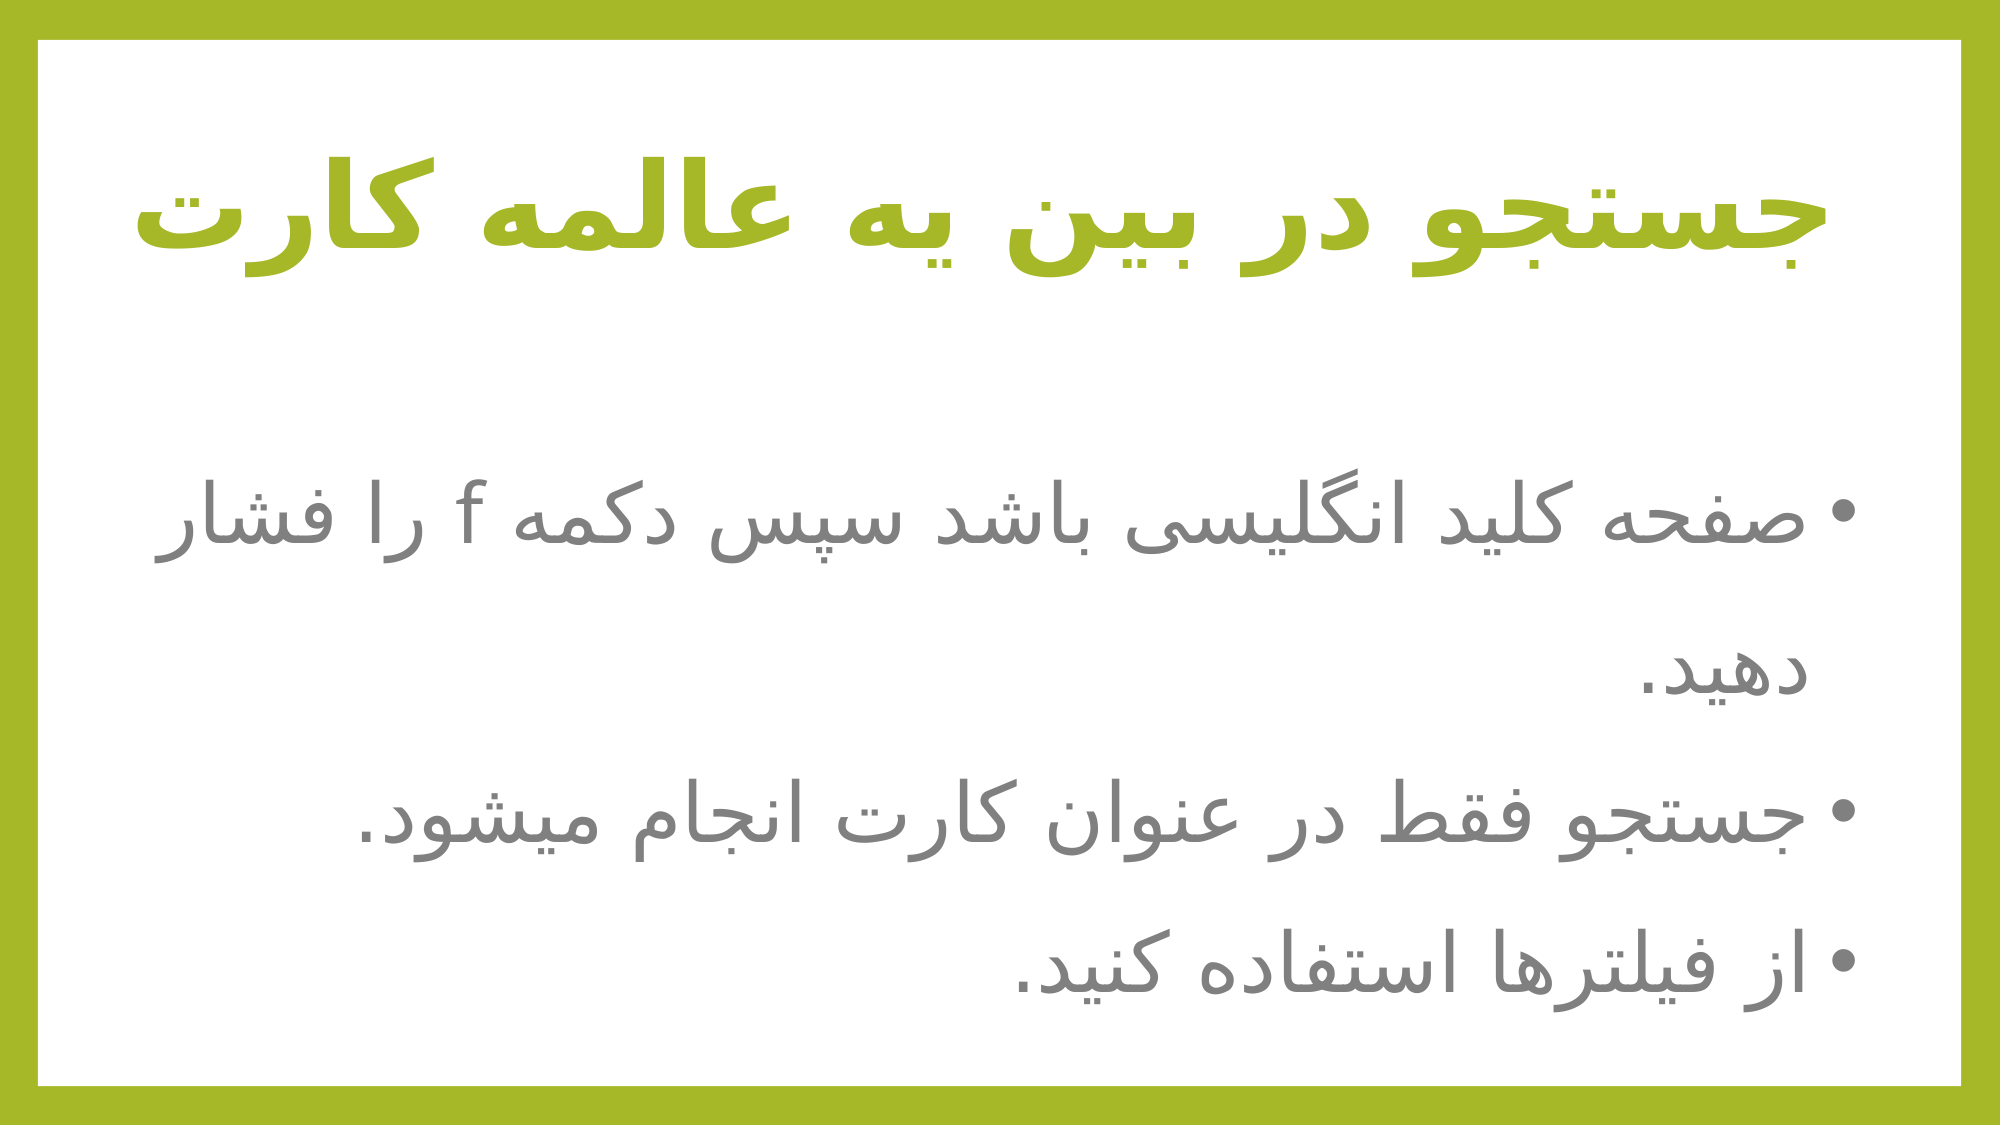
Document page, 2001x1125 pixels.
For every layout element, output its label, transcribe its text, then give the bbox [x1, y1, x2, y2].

text_box صفحه کلید انگلیسی باشد سپس دکمه f را فشار دهید. جستجو فقط در عنوان کارت انجام میشود. از فیلترها استفاده کنید. [42, 402, 1873, 1017]
title جستجو در بین یه عالمه کارت [54, 97, 1914, 321]
